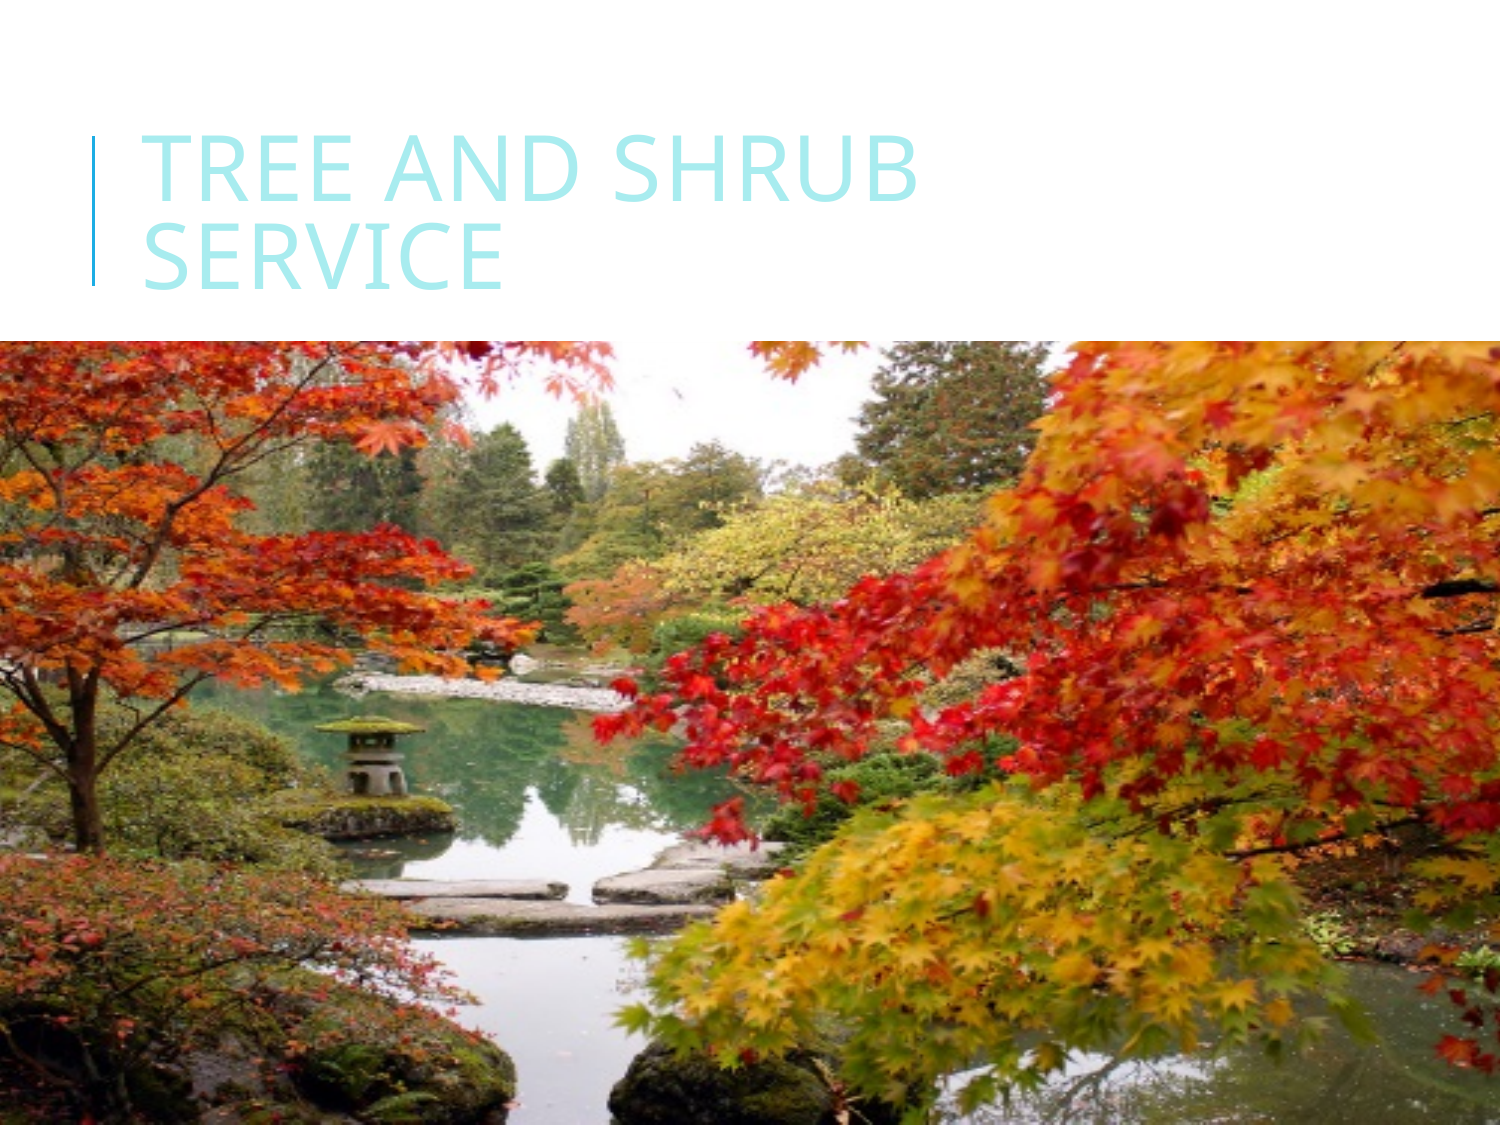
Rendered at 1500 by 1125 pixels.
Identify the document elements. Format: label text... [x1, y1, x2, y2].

picture [0, 341, 1500, 1125]
title Tree and Shrub Service [126, 96, 1322, 336]
